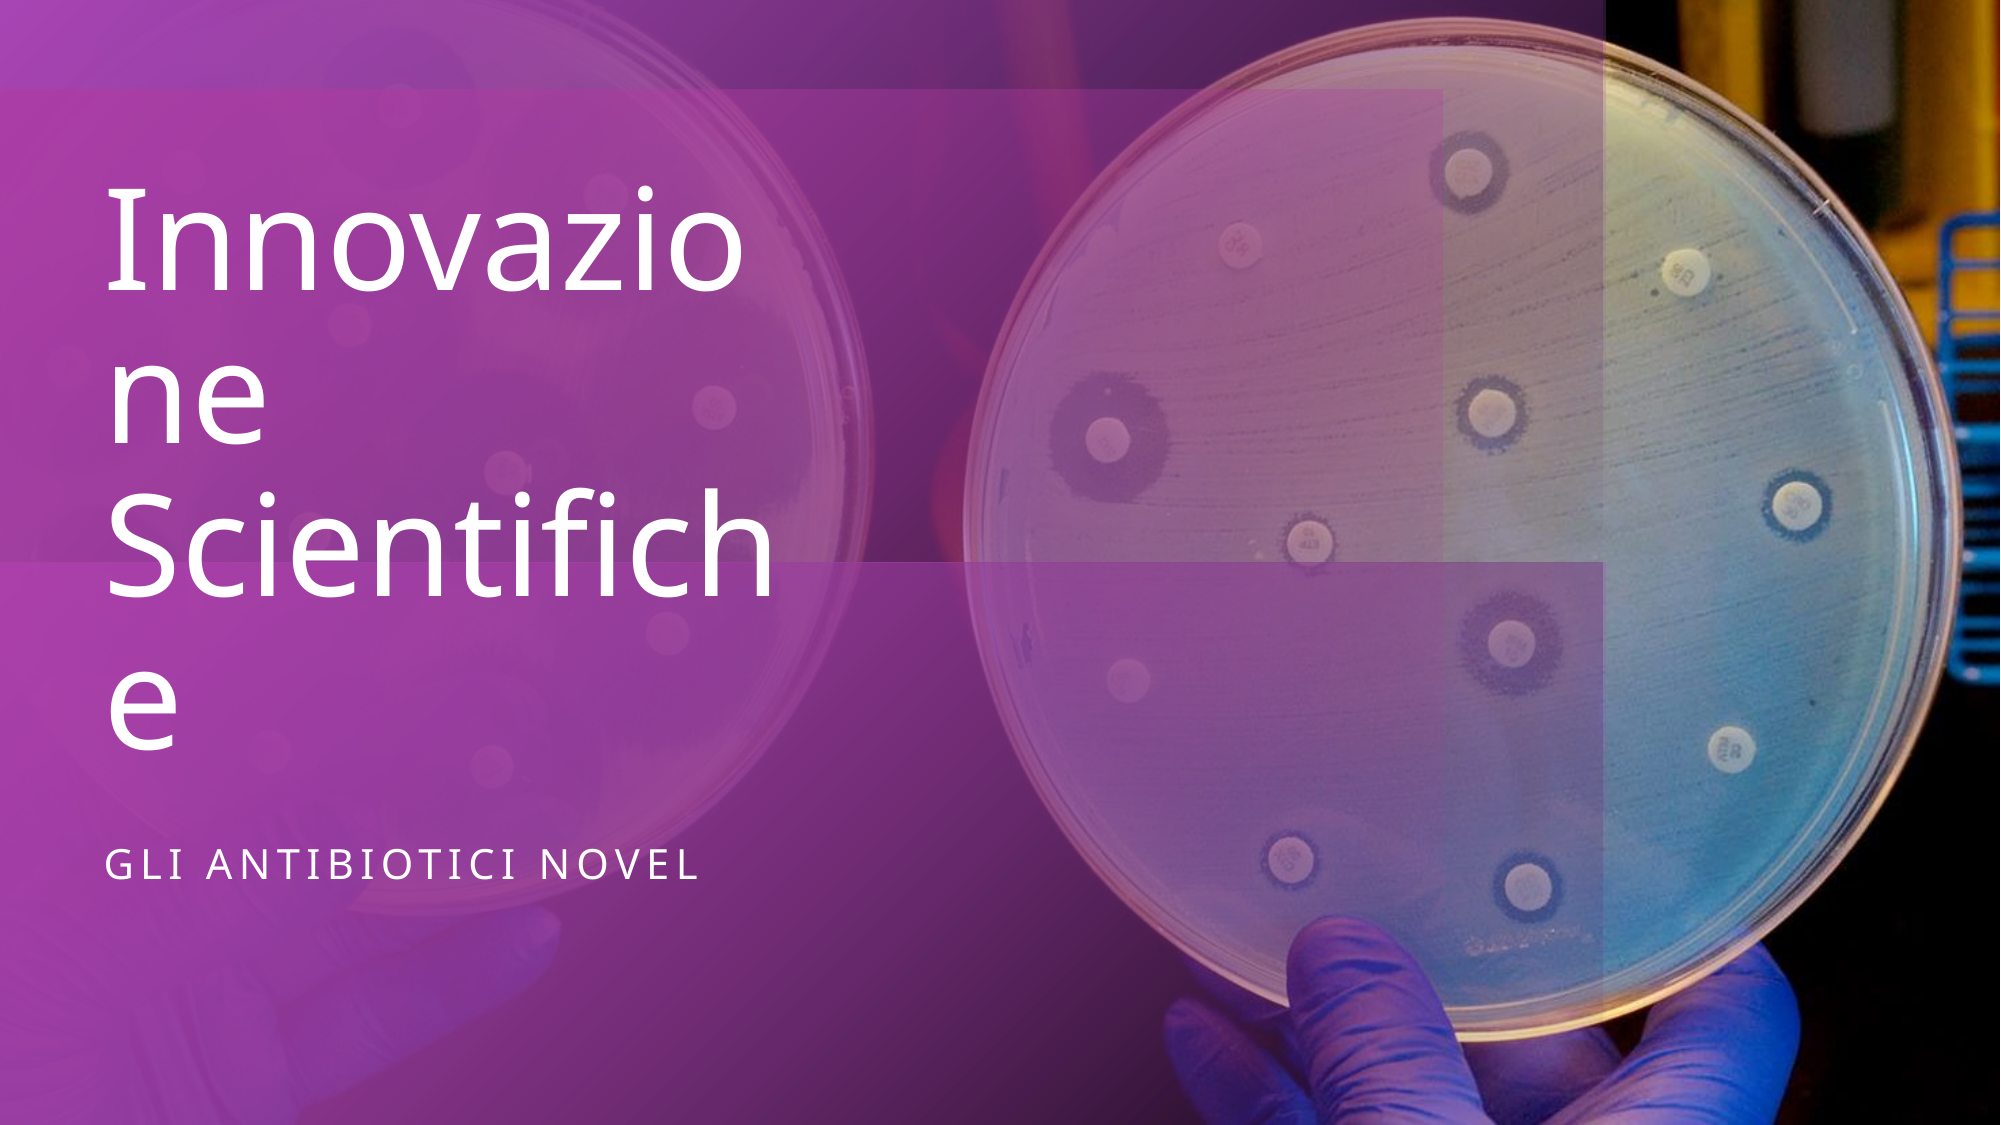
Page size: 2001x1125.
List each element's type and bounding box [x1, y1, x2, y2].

picture [1606, 0, 2000, 1125]
text_box [0, 0, 1606, 1125]
